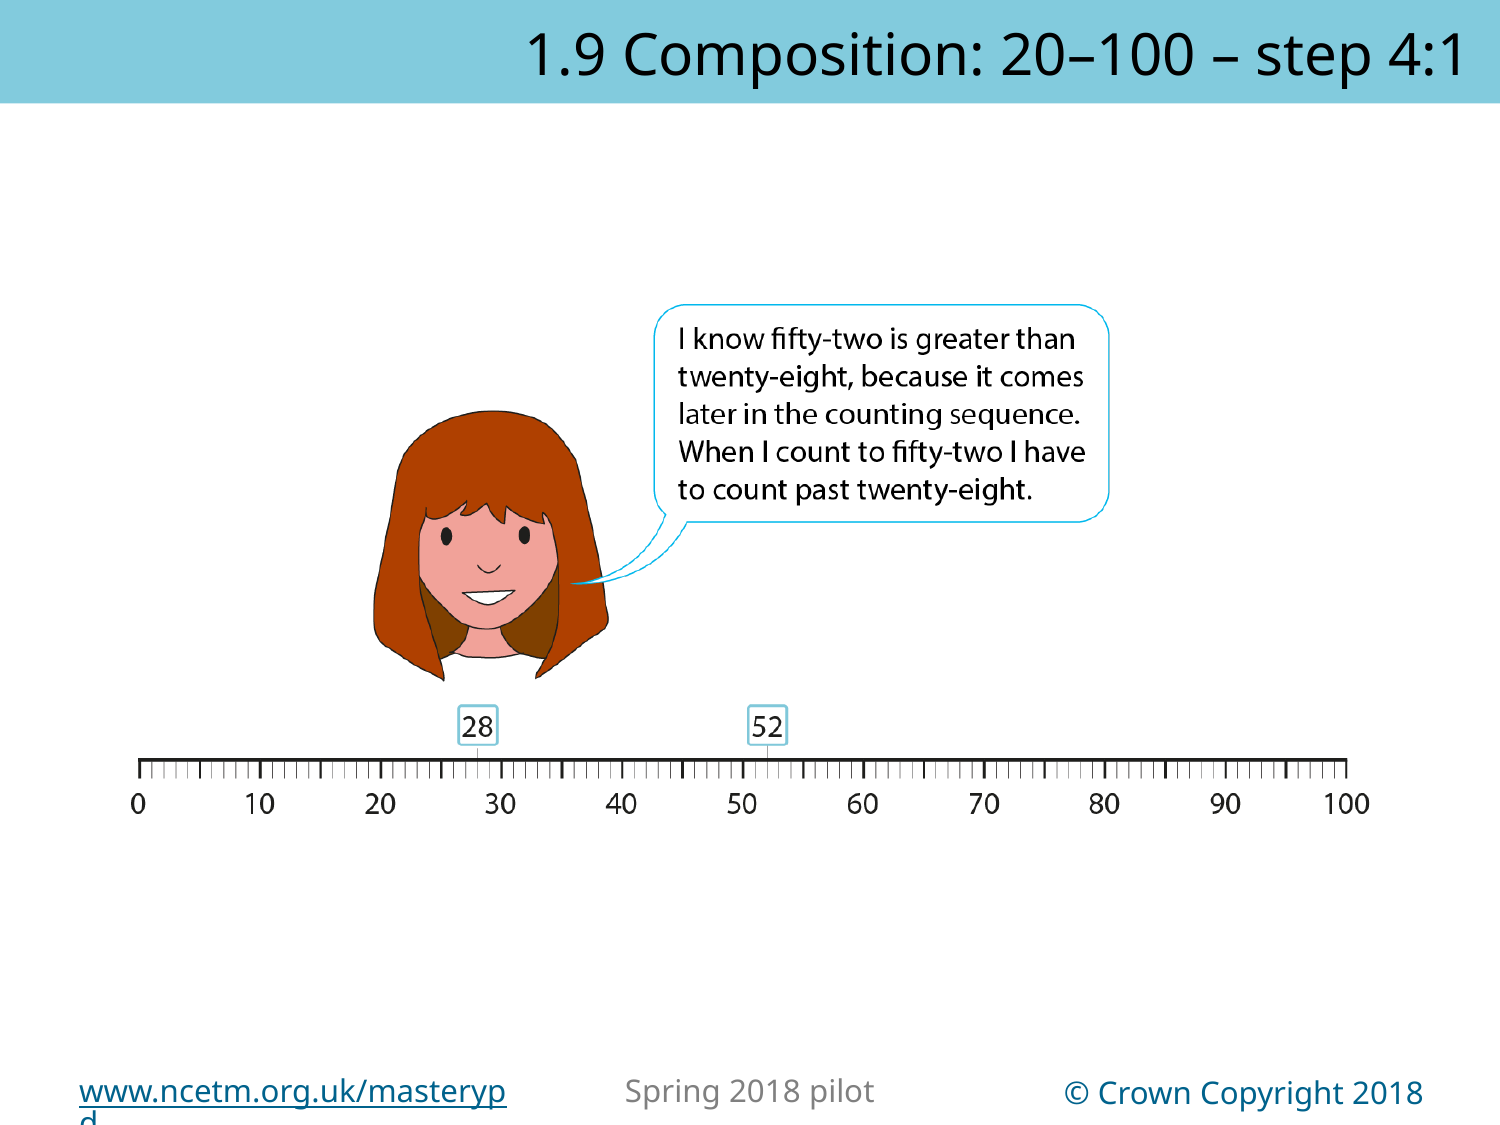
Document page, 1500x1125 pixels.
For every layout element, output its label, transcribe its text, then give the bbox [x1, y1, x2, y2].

picture [130, 304, 1371, 821]
list 1.9 Composition: 20–100 – step 4:1 [0, 0, 1500, 104]
